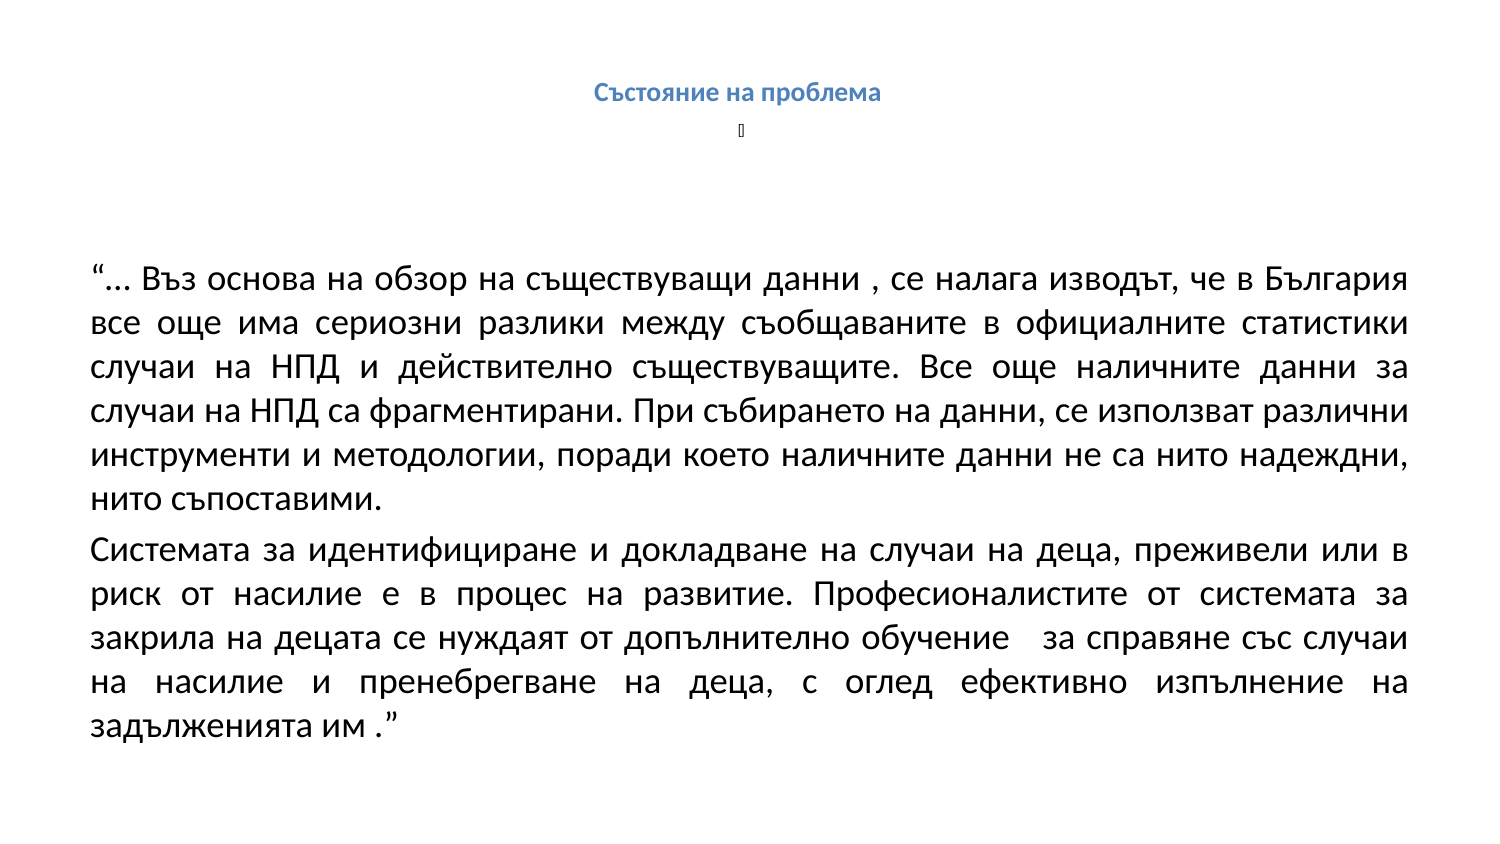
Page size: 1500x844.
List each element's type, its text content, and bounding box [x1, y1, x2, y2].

list “… Въз основа на обзор на съществуващи данни , се налага изводът, че в България все още има сериозни разлики между съобщаваните в официалните статистики случаи на НПД и действително съществуващите. Все още наличните данни за случаи на НПД са фрагментирани. При събирането на данни, се използват различни инструменти и методологии, поради което наличните данни не са нито надеждни, нито съпоставими. Системата за идентифициране и докладване на случаи на деца, преживели или в риск от насилие е в процес на развитие. Професионалистите от системата за закрила на децата се нуждаят от допълнително обучение за справяне със случаи на насилие и пренебрегване на деца, с оглед ефективно изпълнение на задълженията им .” [75, 196, 1425, 754]
title Състояние на проблема [] [159, 32, 1317, 149]
